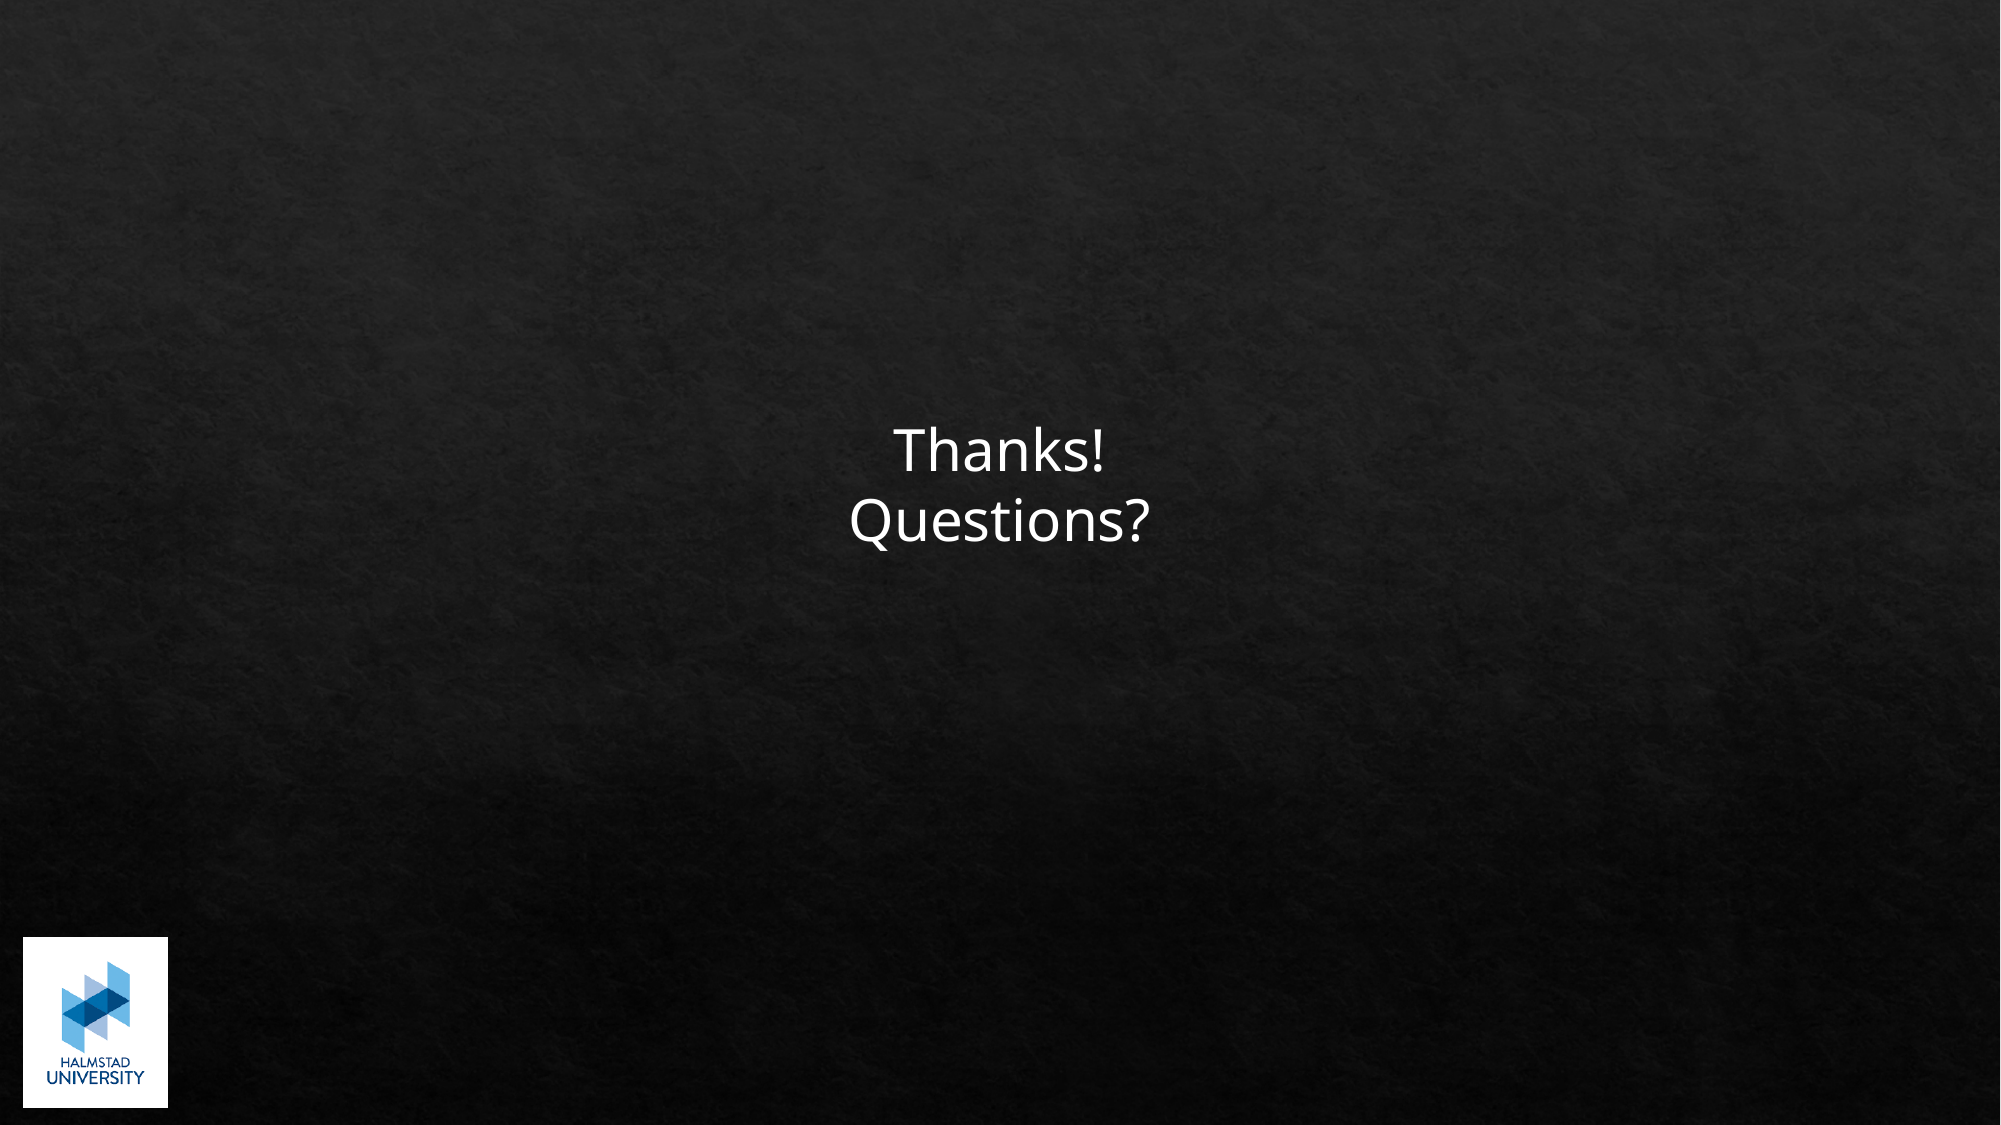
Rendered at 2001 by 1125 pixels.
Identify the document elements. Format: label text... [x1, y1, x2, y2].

picture [23, 937, 168, 1108]
text_box Thanks! Questions? [696, 405, 1304, 561]
